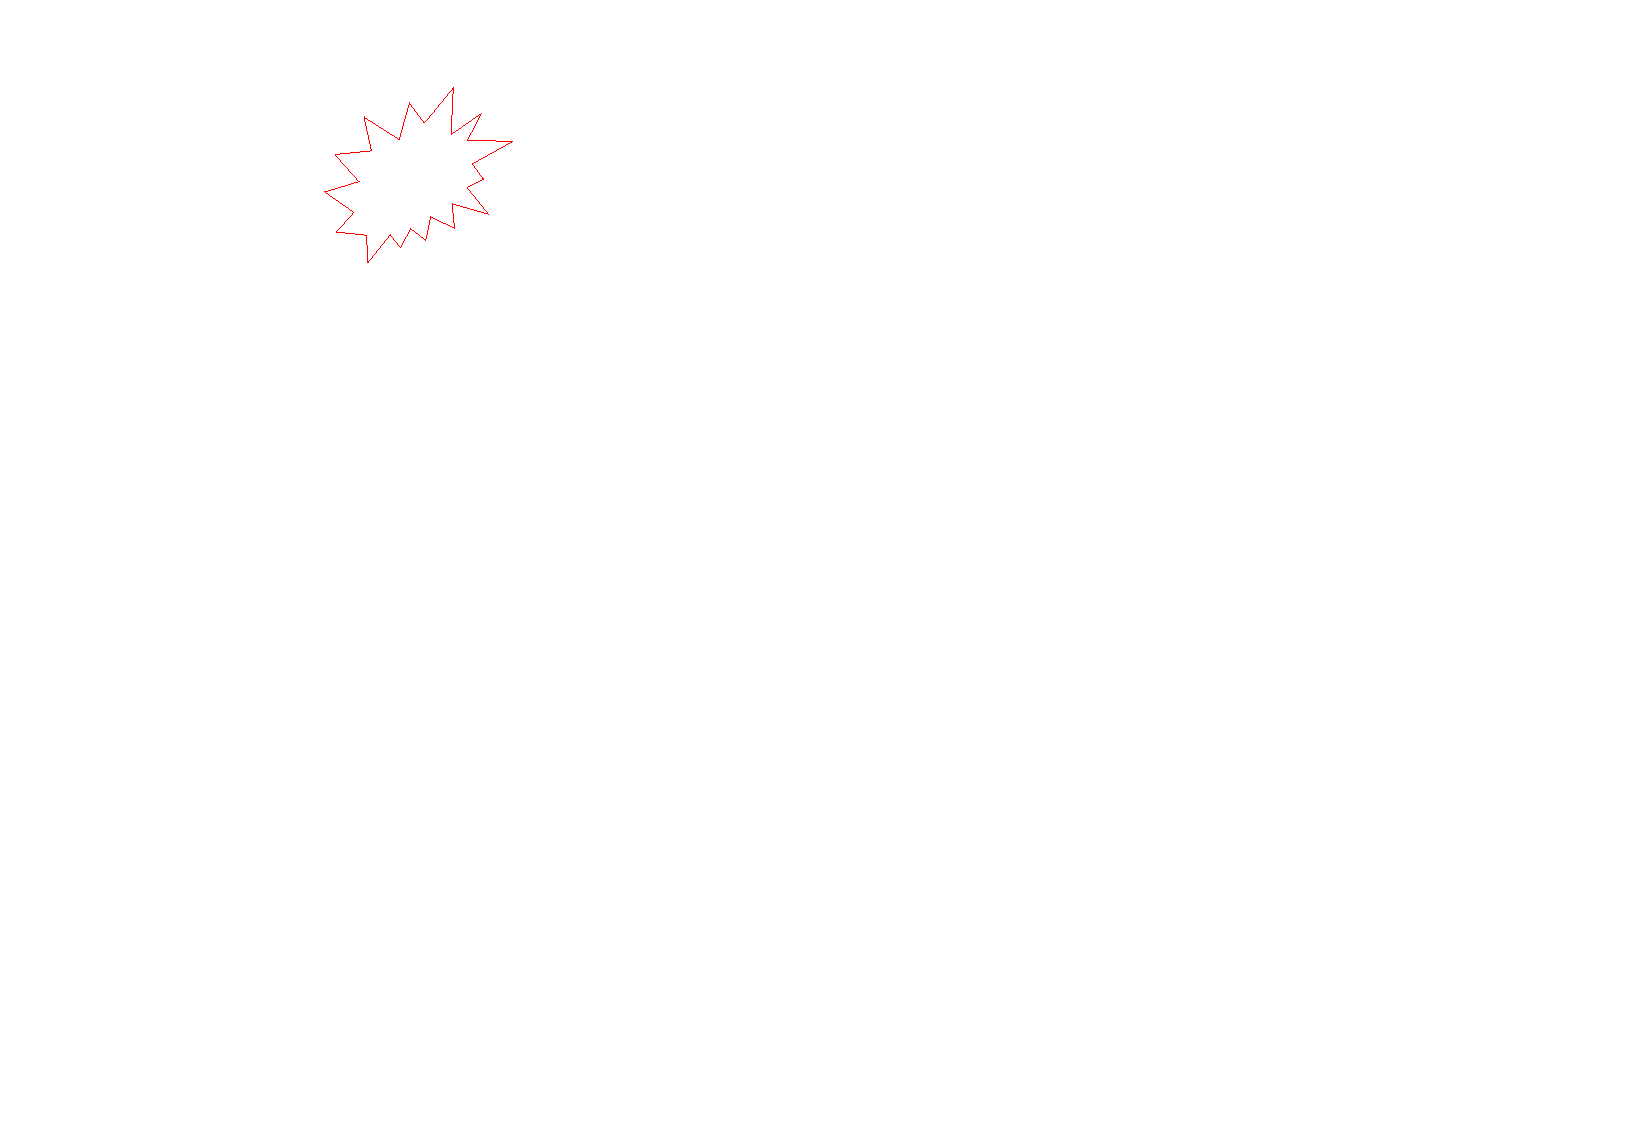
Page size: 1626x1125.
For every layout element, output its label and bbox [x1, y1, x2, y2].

text_box [324, 87, 513, 263]
